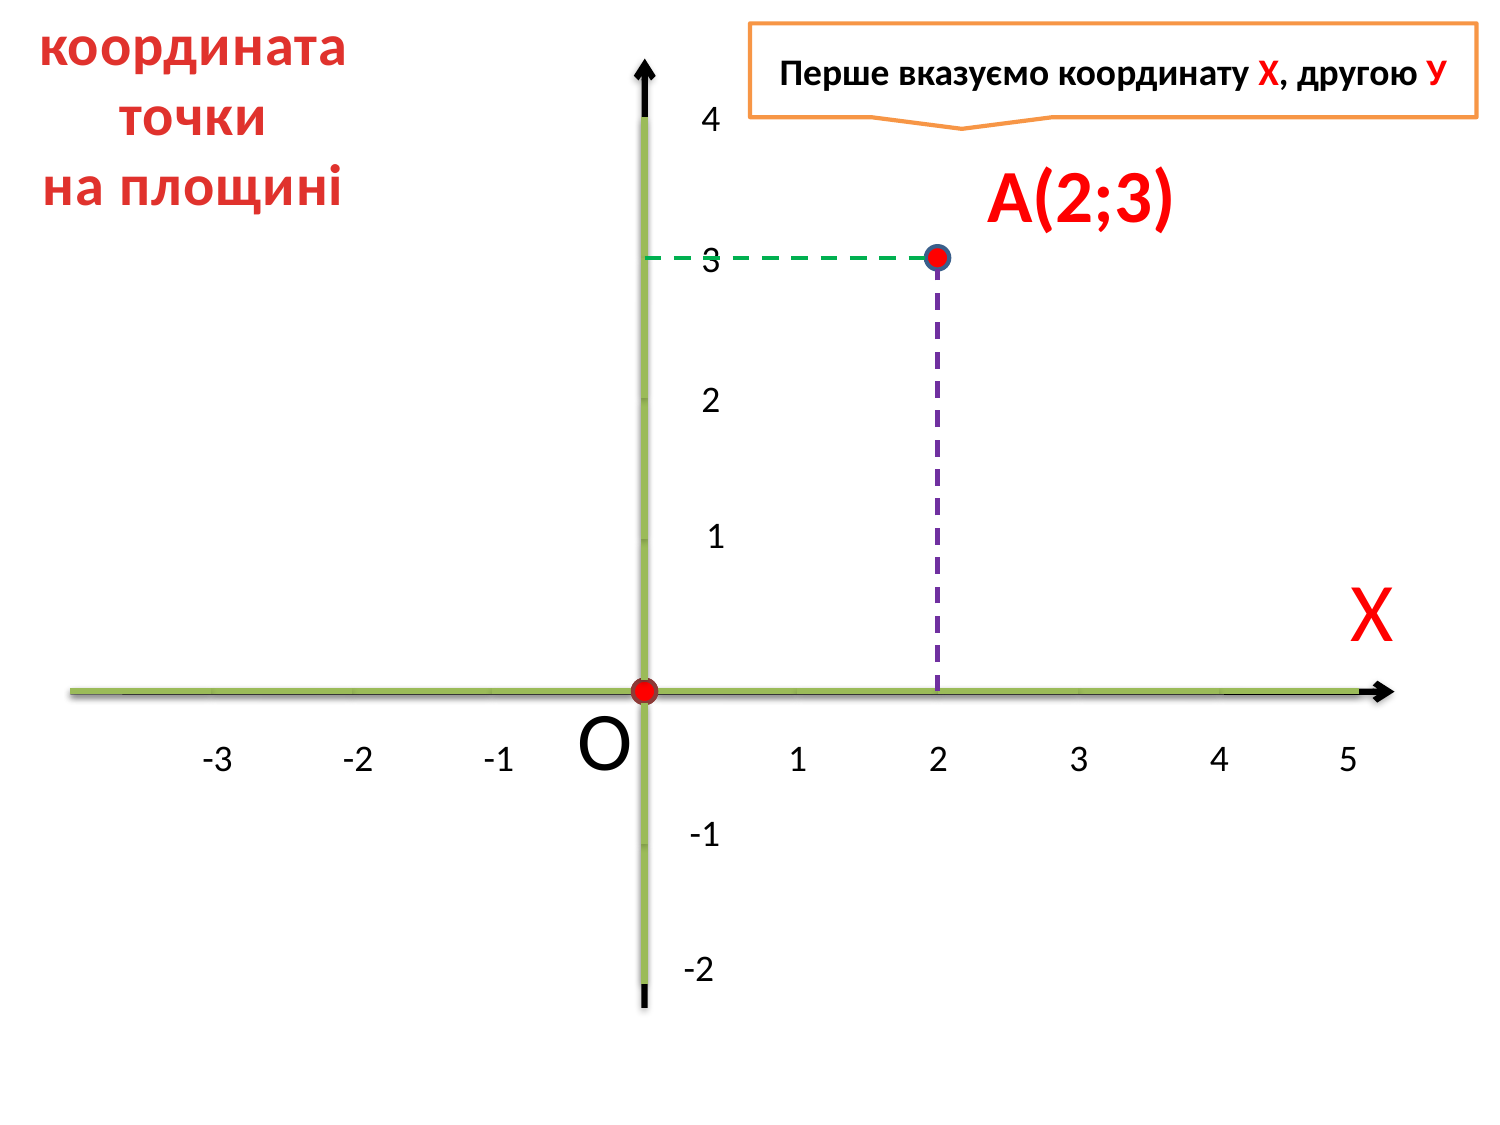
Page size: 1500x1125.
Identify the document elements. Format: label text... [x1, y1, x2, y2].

text_box координата точки на площині [0, 0, 387, 225]
text_box Перше вказуємо координату Х, другою У [747, 21, 1479, 120]
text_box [70, 58, 1395, 1008]
